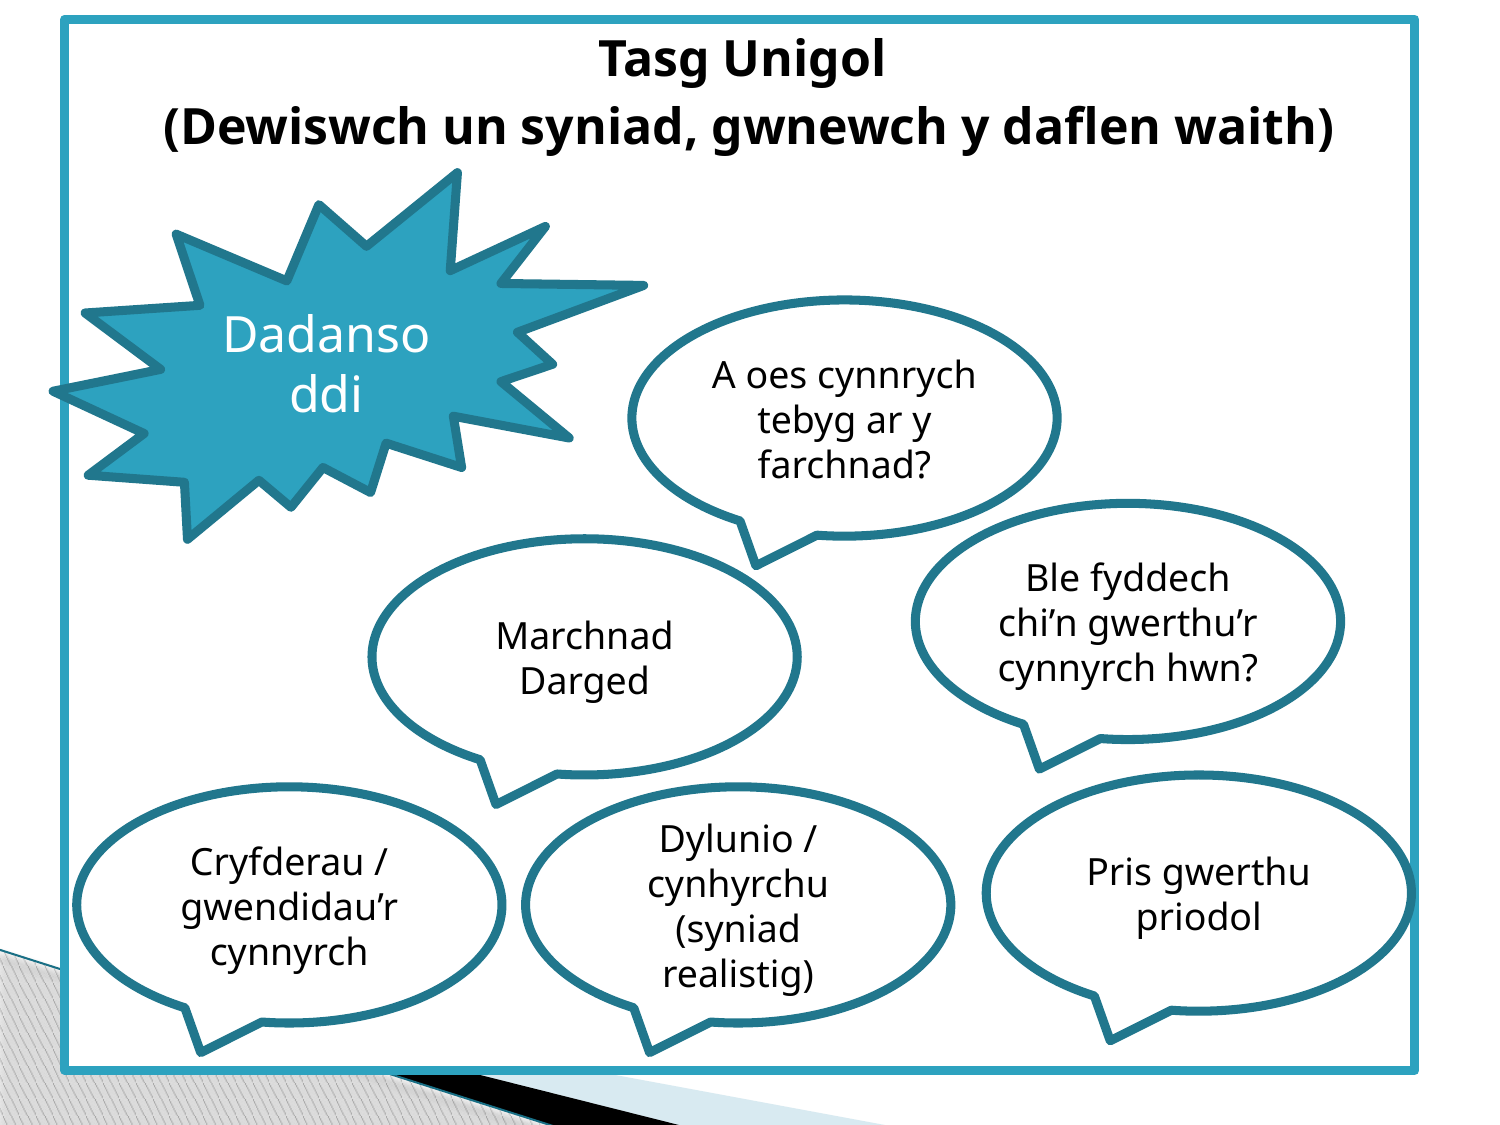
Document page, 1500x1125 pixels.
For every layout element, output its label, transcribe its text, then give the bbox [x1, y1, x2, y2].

text_box Cryfderau / gwendidau’r cynnyrch [72, 782, 507, 1057]
list Tasg Unigol (Dewiswch un syniad, gwnewch y daflen waith) [60, 15, 1419, 1075]
text_box Pris gwerthu priodol [981, 770, 1416, 1045]
text_box Dylunio / cynhyrchu (syniad realistig) [521, 782, 956, 1057]
text_box Ble fyddech chi’n gwerthu’r cynnyrch hwn? [910, 498, 1346, 774]
text_box Dadansoddi [48, 168, 649, 544]
text_box Marchnad Darged [367, 534, 802, 809]
text_box A oes cynnrych tebyg ar y farchnad? [627, 295, 1062, 570]
